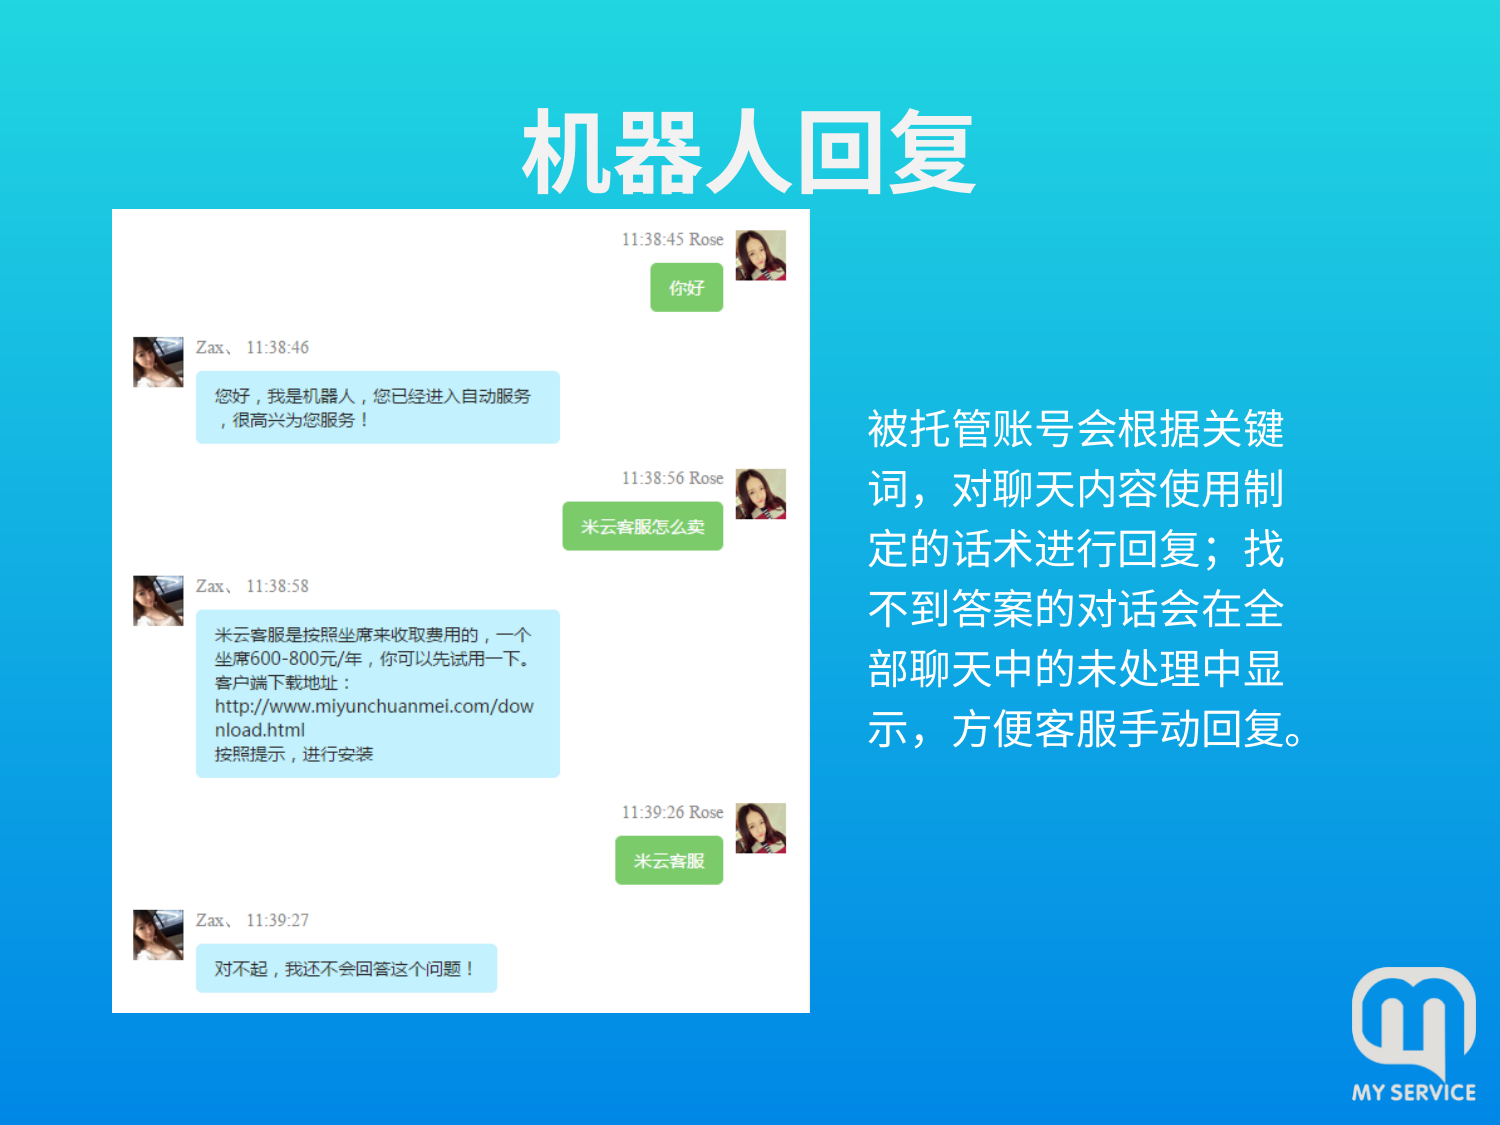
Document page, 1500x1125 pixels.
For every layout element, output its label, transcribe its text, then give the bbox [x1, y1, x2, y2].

picture [0, 209, 852, 1013]
picture [1352, 967, 1476, 1107]
text_box 被托管账号会根据关键词，对聊天内容使用制定的话术进行回复；找不到答案的对话会在全部聊天中的未处理中显示，方便客服手动回复。 [852, 385, 1337, 760]
picture [106, 891, 110, 902]
title 机器人回复 [75, 45, 1425, 233]
